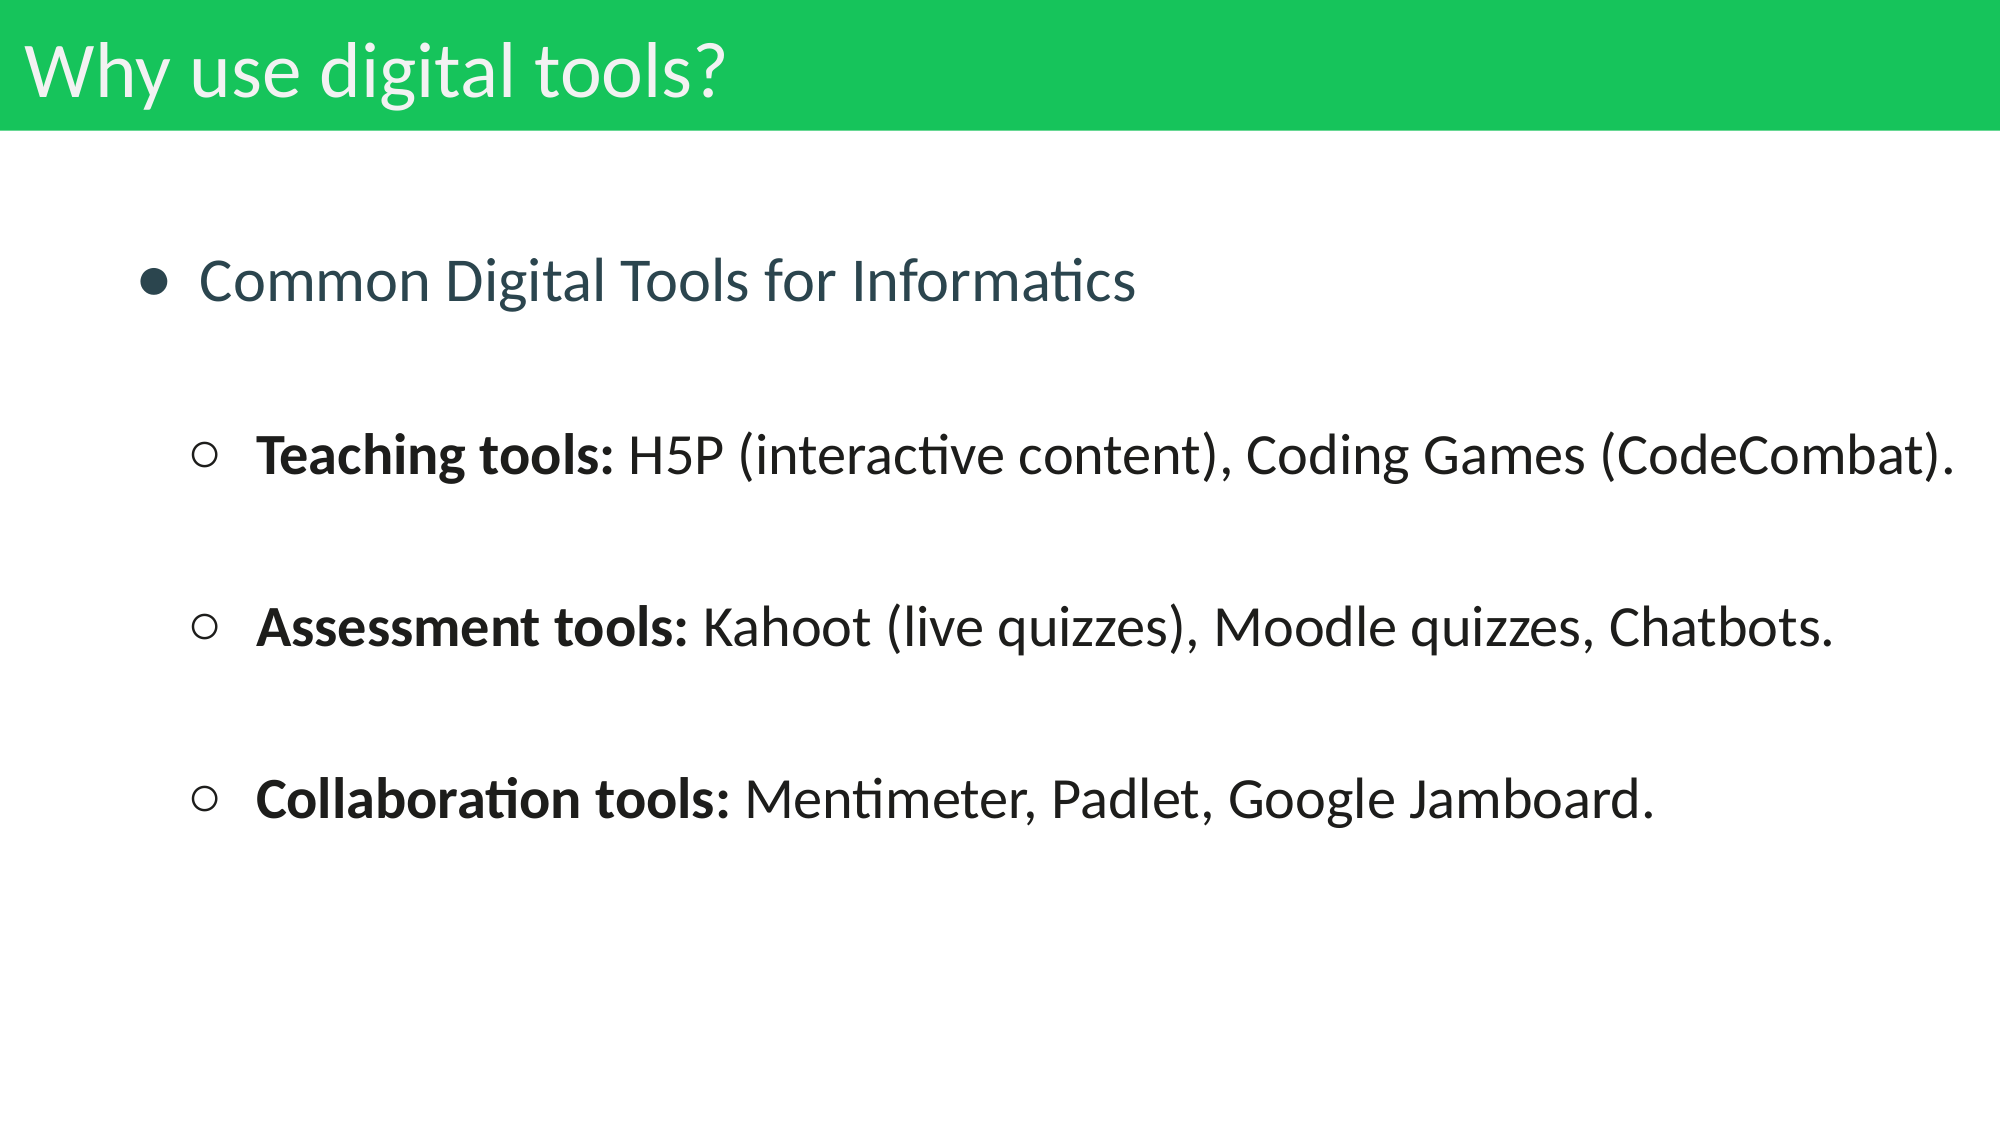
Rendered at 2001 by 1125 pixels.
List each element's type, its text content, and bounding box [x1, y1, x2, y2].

list Common Digital Tools for Informatics Teaching tools: H5P (interactive content), Coding Games (CodeCombat). Assessment tools: Kahoot (live quizzes), Moodle quizzes, Chatbots. Collaboration tools: Mentimeter, Padlet, Google Jamboard. [16, 144, 1976, 1108]
title Why use digital tools? [16, 13, 1976, 131]
